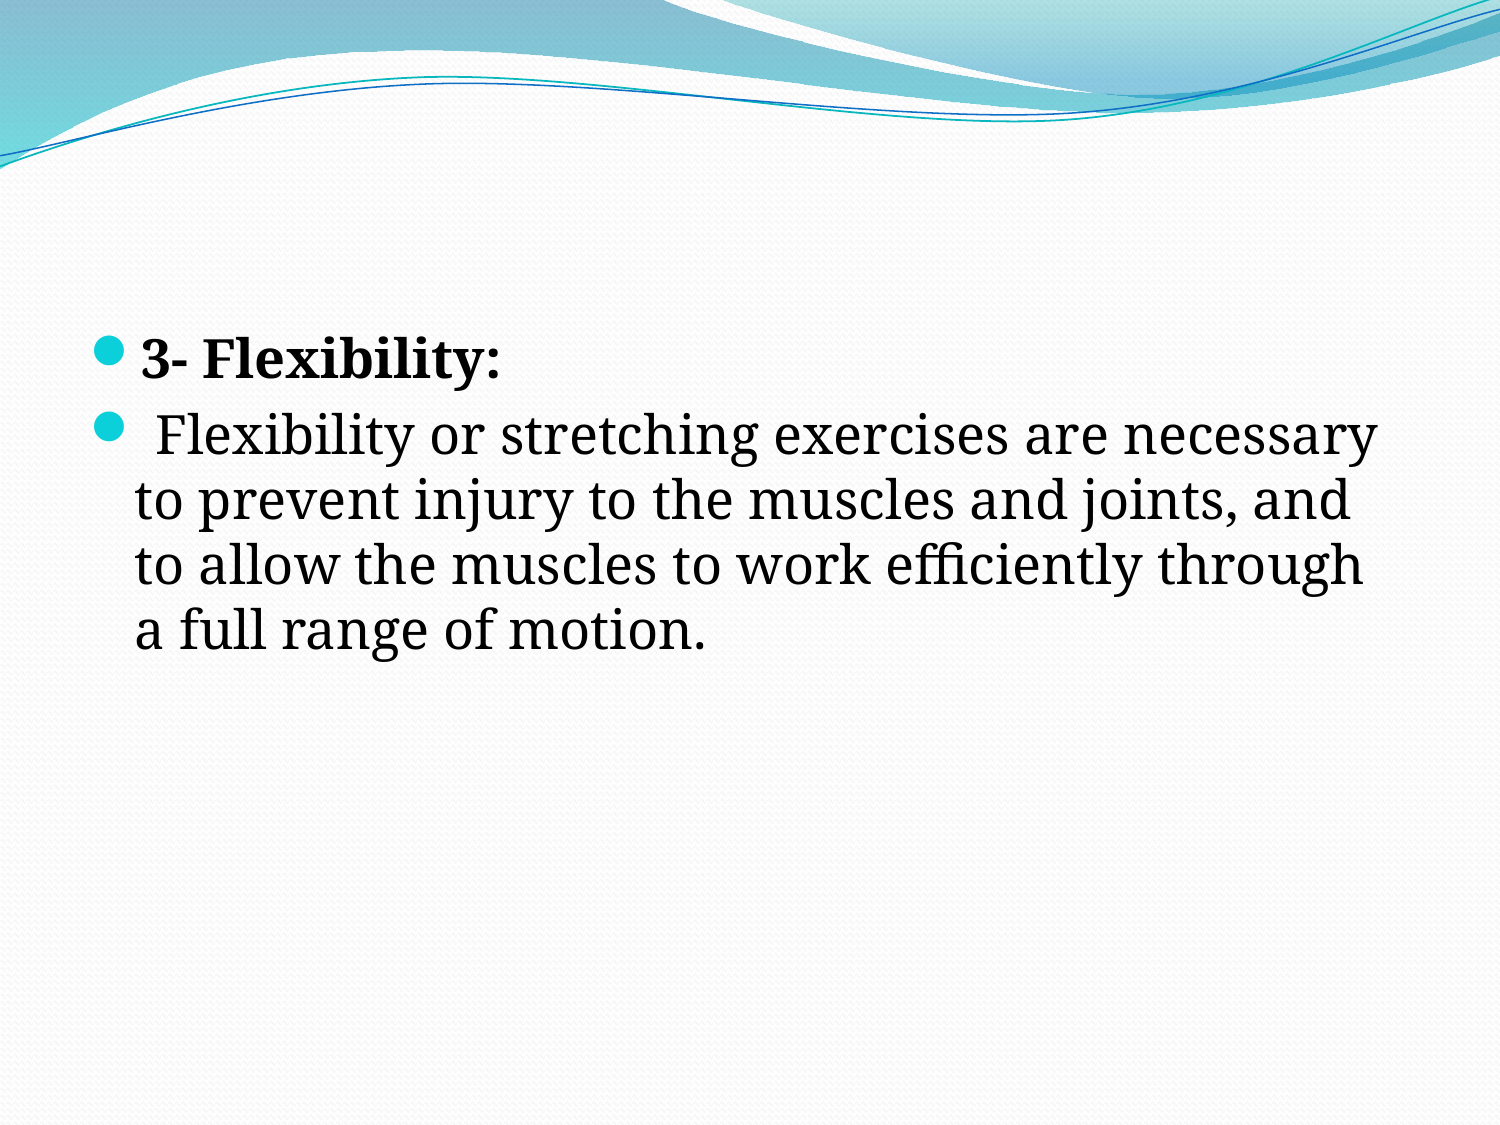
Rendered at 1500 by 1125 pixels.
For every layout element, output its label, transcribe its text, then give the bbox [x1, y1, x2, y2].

list 3- Flexibility: Flexibility or stretching exercises are necessary to prevent injury to the muscles and joints, and to allow the muscles to work efficiently through a full range of motion. [75, 317, 1425, 1038]
